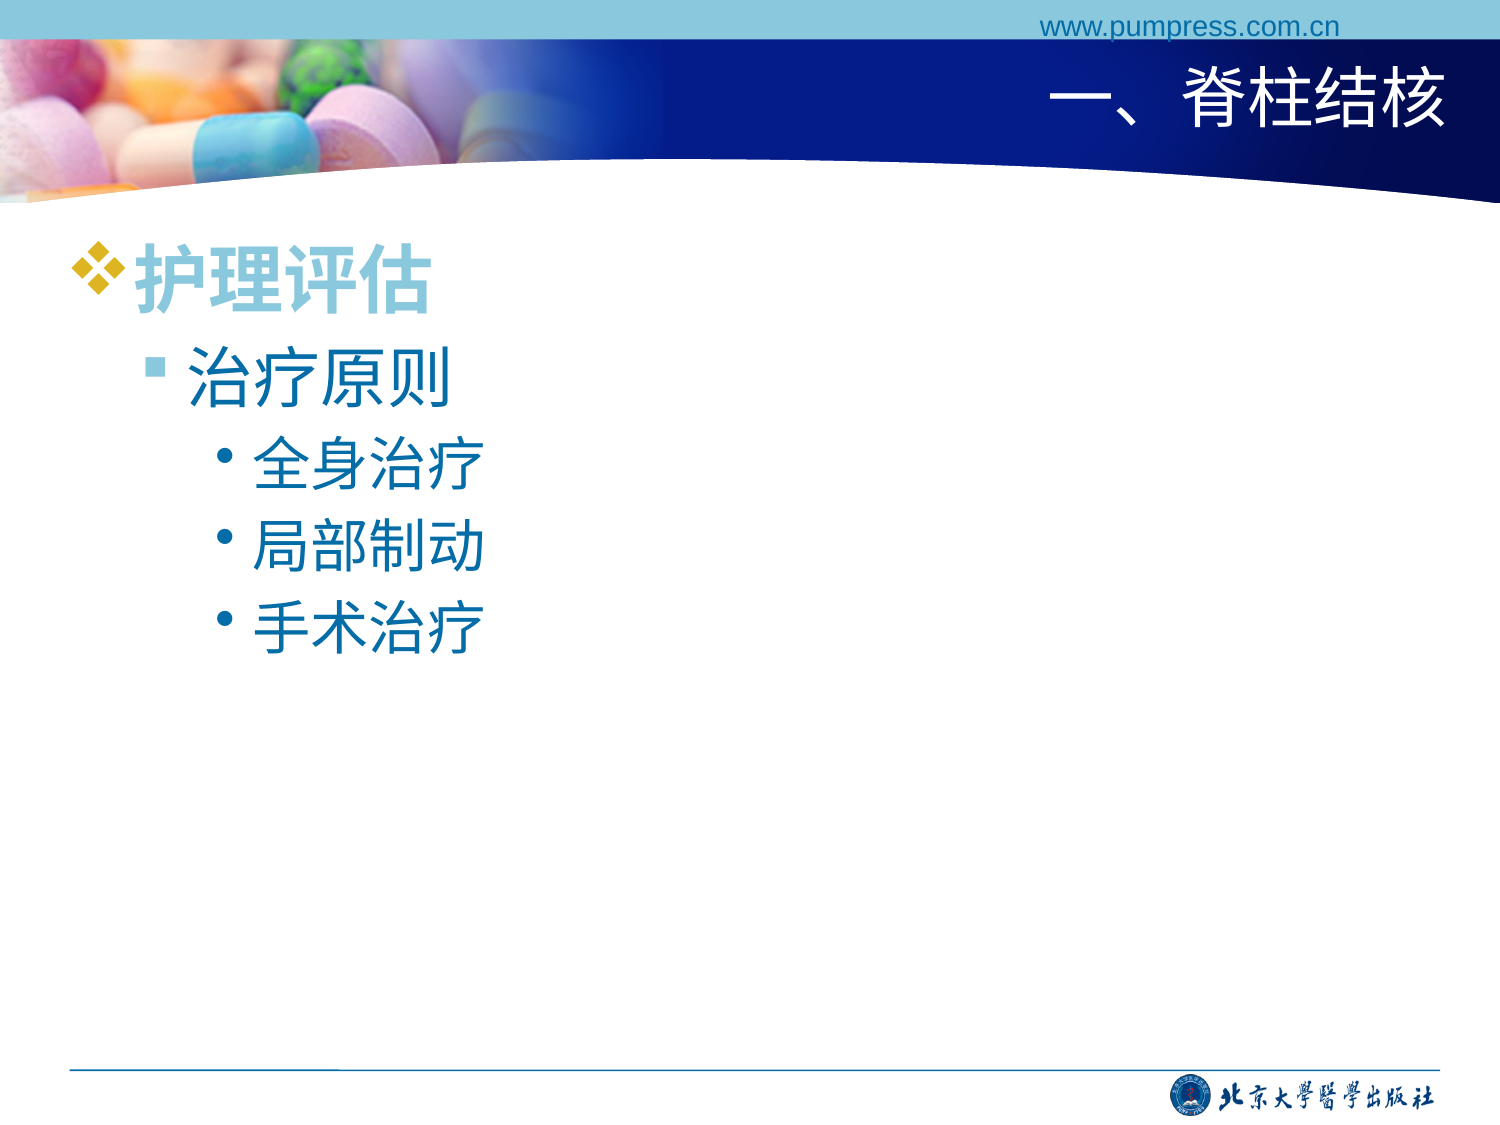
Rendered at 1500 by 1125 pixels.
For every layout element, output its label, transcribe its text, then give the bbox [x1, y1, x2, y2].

list 护理评估 治疗原则 全身治疗 局部制动 手术治疗 [49, 224, 1463, 1026]
title 一、脊柱结核 [137, 49, 1463, 143]
picture [0, 40, 1500, 203]
picture [1170, 1074, 1436, 1118]
slide_number www.pumpress.com.cn [1025, 0, 1463, 38]
